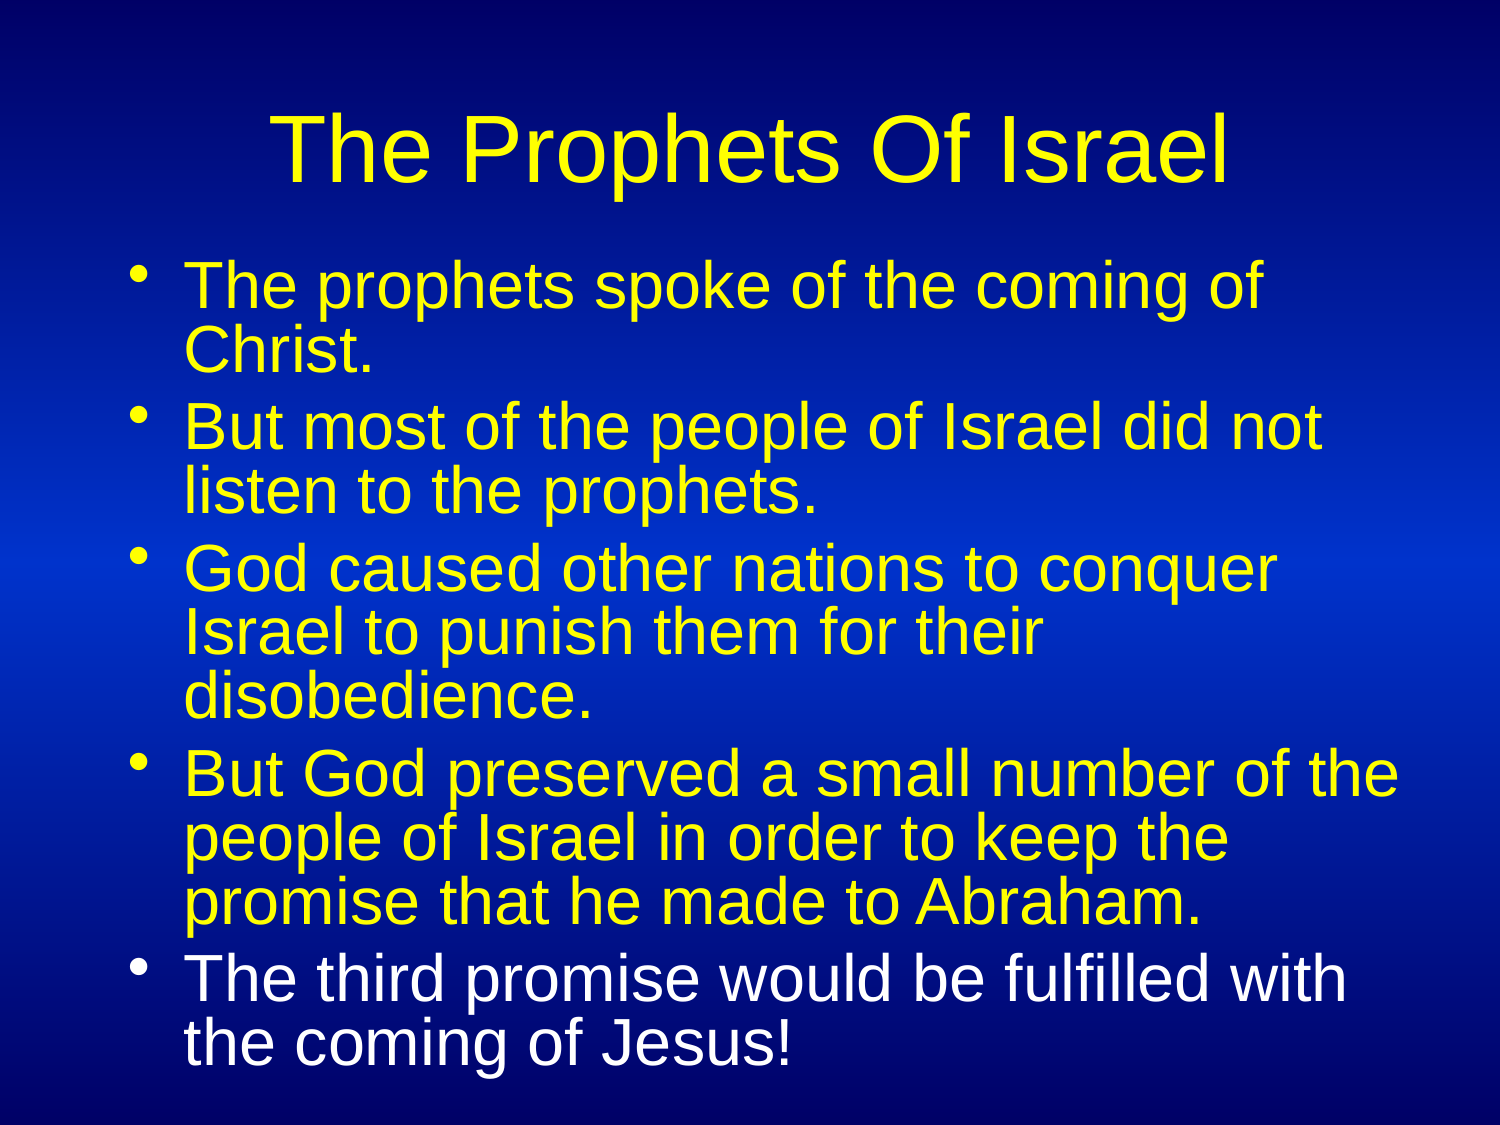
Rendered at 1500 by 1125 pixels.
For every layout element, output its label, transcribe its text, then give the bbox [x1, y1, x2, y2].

title The Prophets Of Israel [37, 50, 1463, 238]
list The prophets spoke of the coming of Christ. But most of the people of Israel did not listen to the prophets. God caused other nations to conquer Israel to punish them for their disobedience. But God preserved a small number of the people of Israel in order to keep the promise that he made to Abraham. The third promise would be fulfilled with the coming of Jesus! [112, 249, 1438, 1125]
